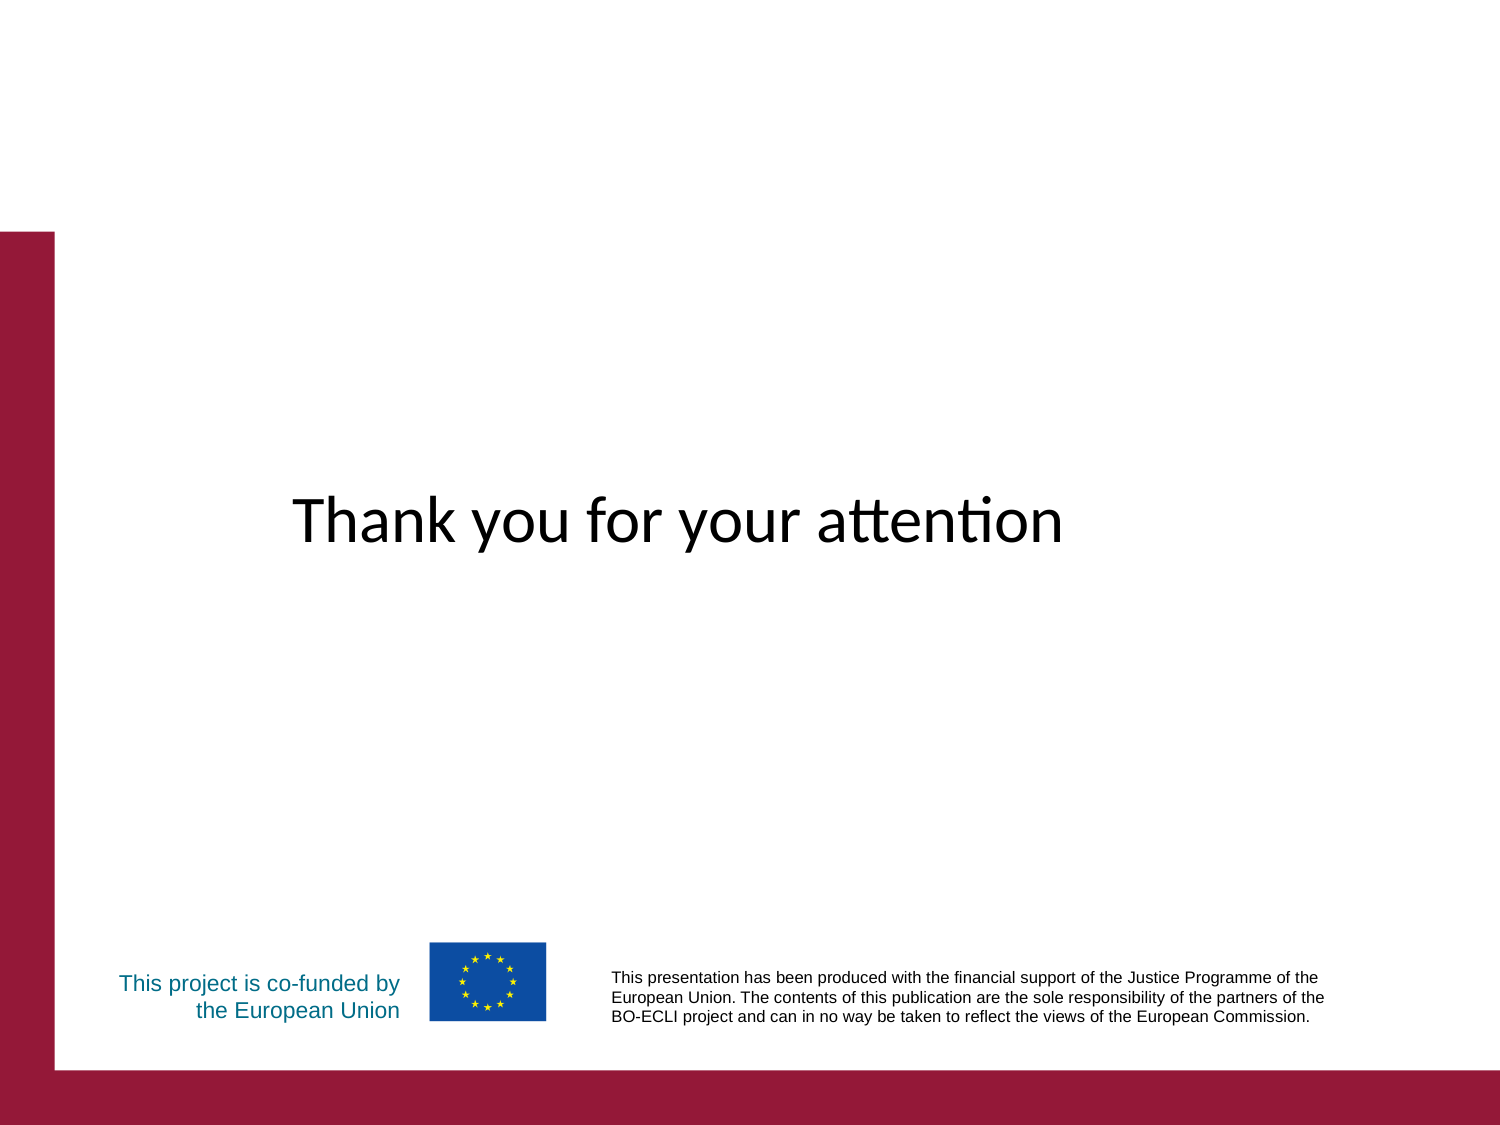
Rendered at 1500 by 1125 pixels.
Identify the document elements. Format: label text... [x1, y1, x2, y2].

text_box [0, 230, 57, 1125]
text_box This presentation has been produced with the financial support of the Justice Programme of the European Union. The contents of this publication are the sole responsibility of the partners of the BO-ECLI project and can in no way be taken to reflect the views of the European Commission. [596, 959, 1347, 1034]
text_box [88, 940, 548, 1027]
text_box Thank you for your attention [277, 467, 1260, 650]
text_box [57, 1068, 1500, 1125]
